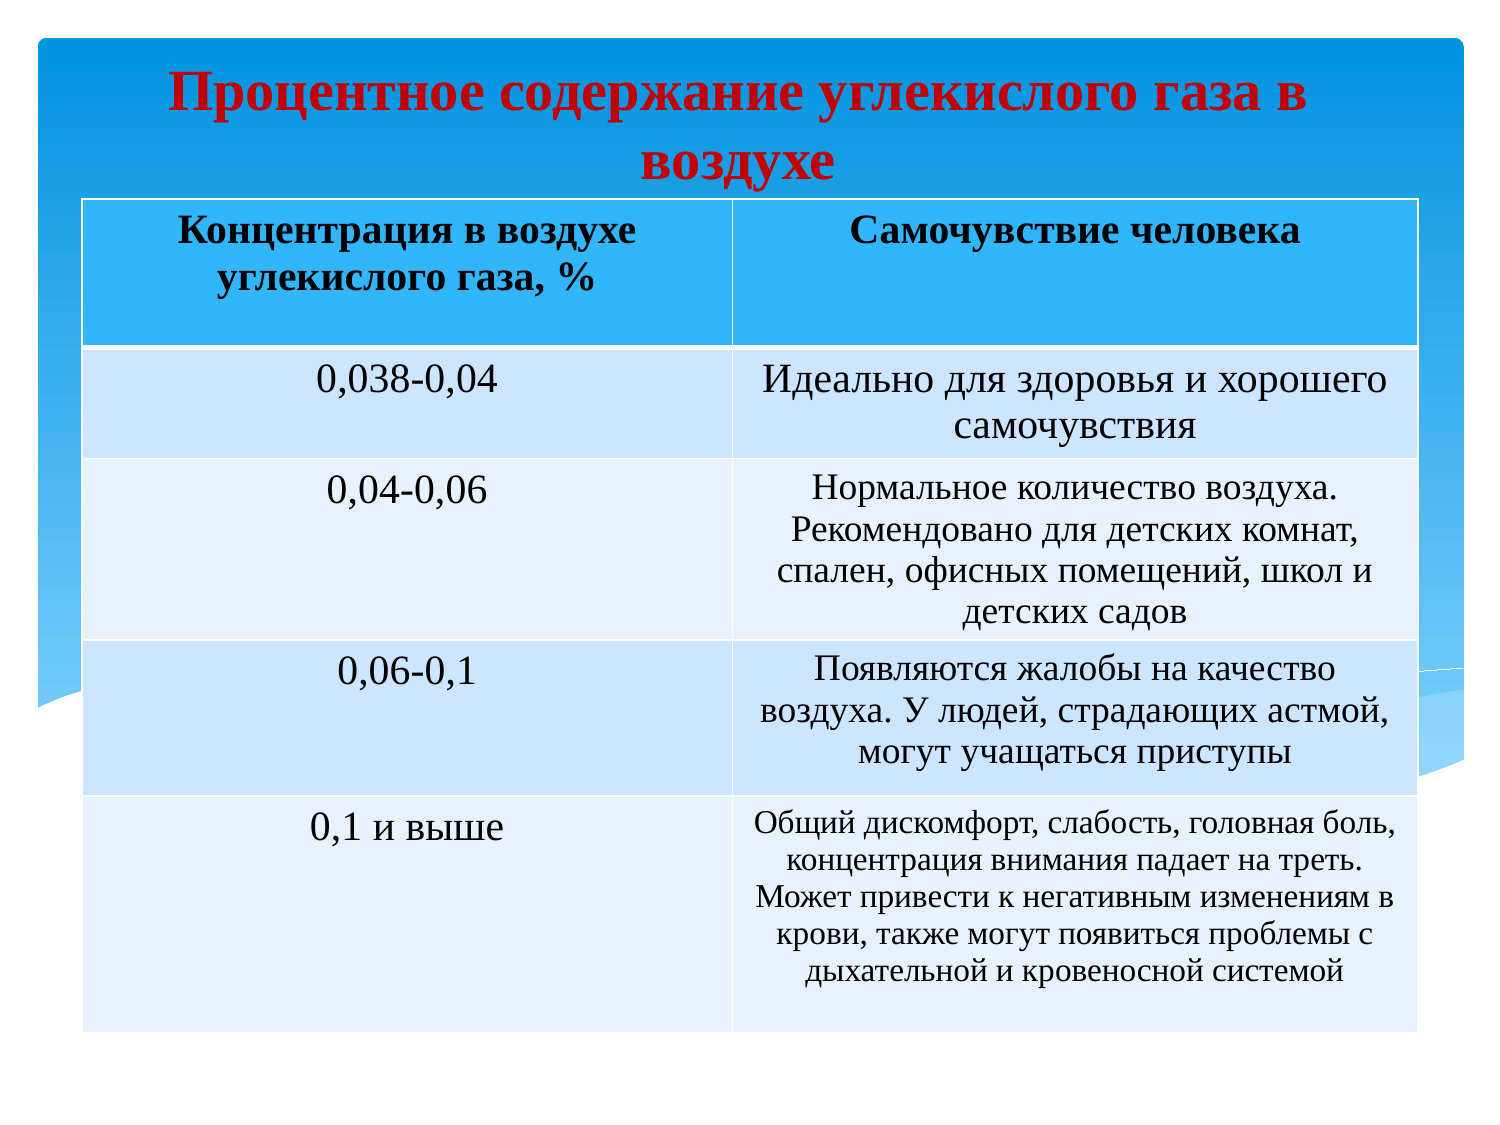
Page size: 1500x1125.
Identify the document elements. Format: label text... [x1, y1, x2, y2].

list Процентное содержание углекислого газа в воздухе [93, 46, 1383, 198]
table_cell 0,06-0,1 [83, 641, 732, 795]
table_cell 0,1 и выше [83, 797, 732, 1032]
table_cell Нормальное количество воздуха. Рекомендовано для детских комнат, спален, офисных помещений, школ и детских садов [733, 459, 1417, 639]
table_header Концентрация в воздухе углекислого газа, % [83, 200, 732, 345]
table_cell Идеально для здоровья и хорошего самочувствия [733, 350, 1417, 458]
table_cell 0,038-0,04 [83, 350, 732, 458]
table_cell Общий дискомфорт, слабость, головная боль, концентрация внимания падает на треть. Может привести к негативным изменениям в крови, также могут появиться проблемы с дыхательной и кровеносной системой [733, 797, 1417, 1032]
table_cell Появляются жалобы на качество воздуха. У людей, страдающих астмой, могут учащаться приступы [733, 641, 1417, 795]
table_cell 0,04-0,06 [83, 459, 732, 639]
table_header Самочувствие человека [733, 200, 1417, 345]
